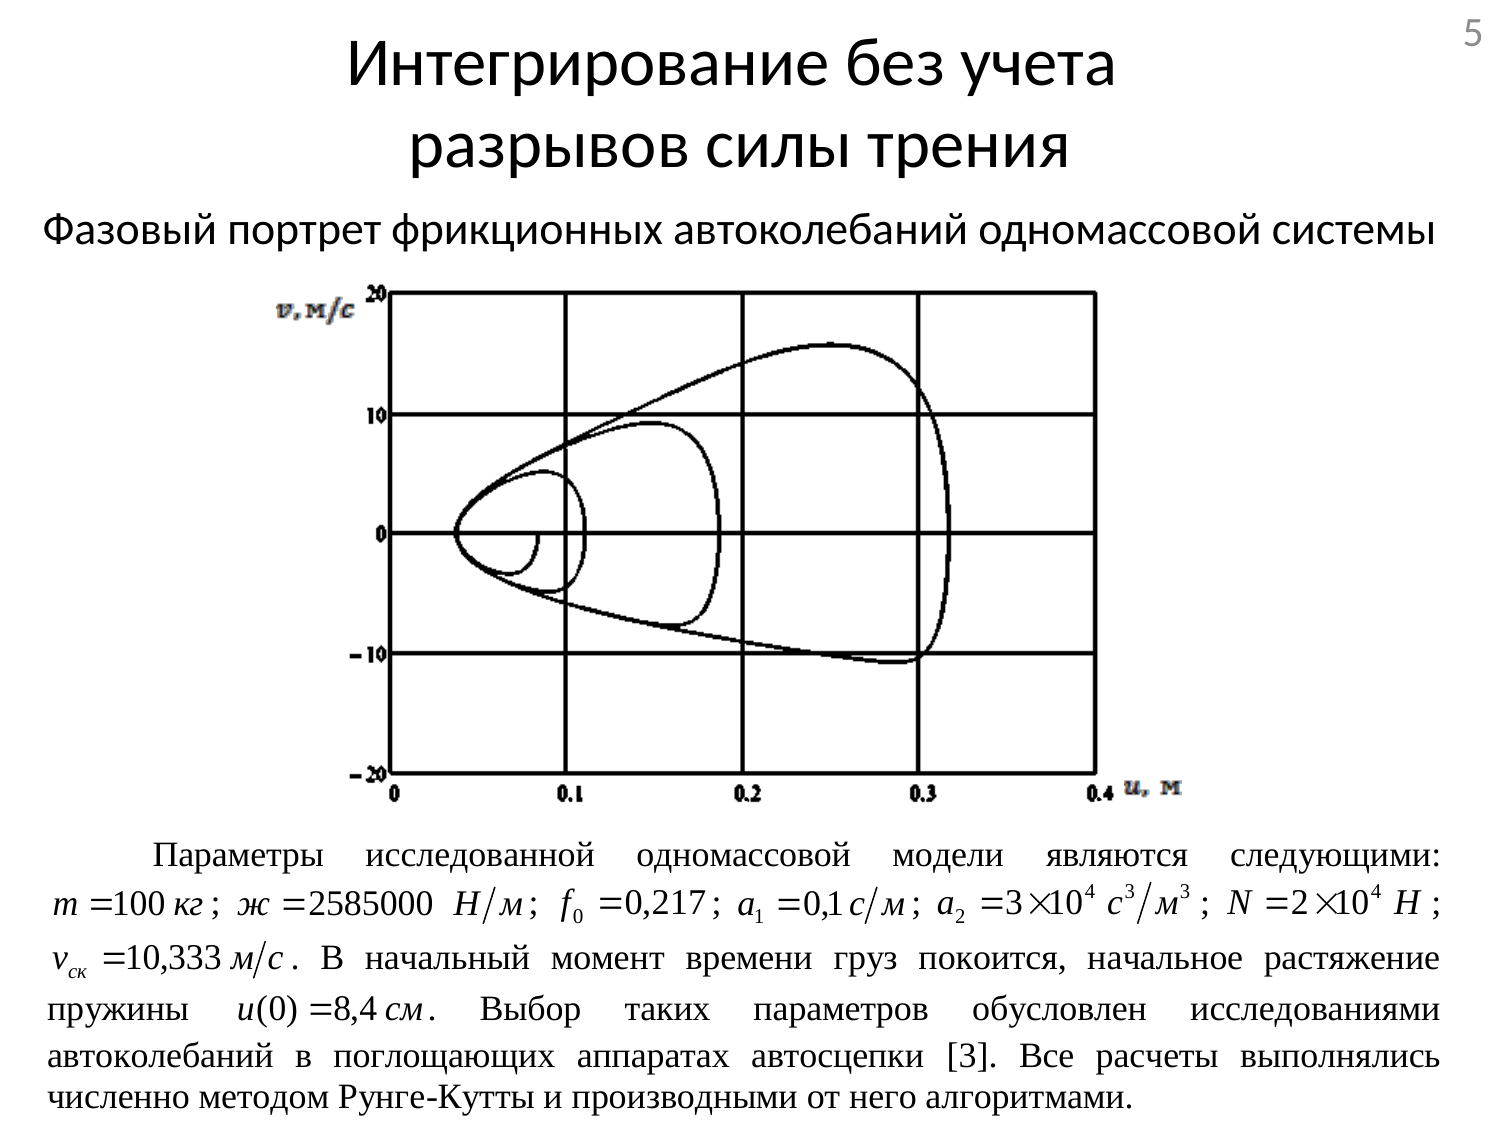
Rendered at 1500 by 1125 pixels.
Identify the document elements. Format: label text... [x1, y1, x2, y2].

text_box Фазовый портрет фрикционных автоколебаний одномассовой системы [27, 191, 1469, 262]
slide_number 5 [1148, 0, 1499, 60]
picture [46, 278, 1450, 1118]
title Интегрирование без учета разрывов силы трения [64, 5, 1415, 191]
